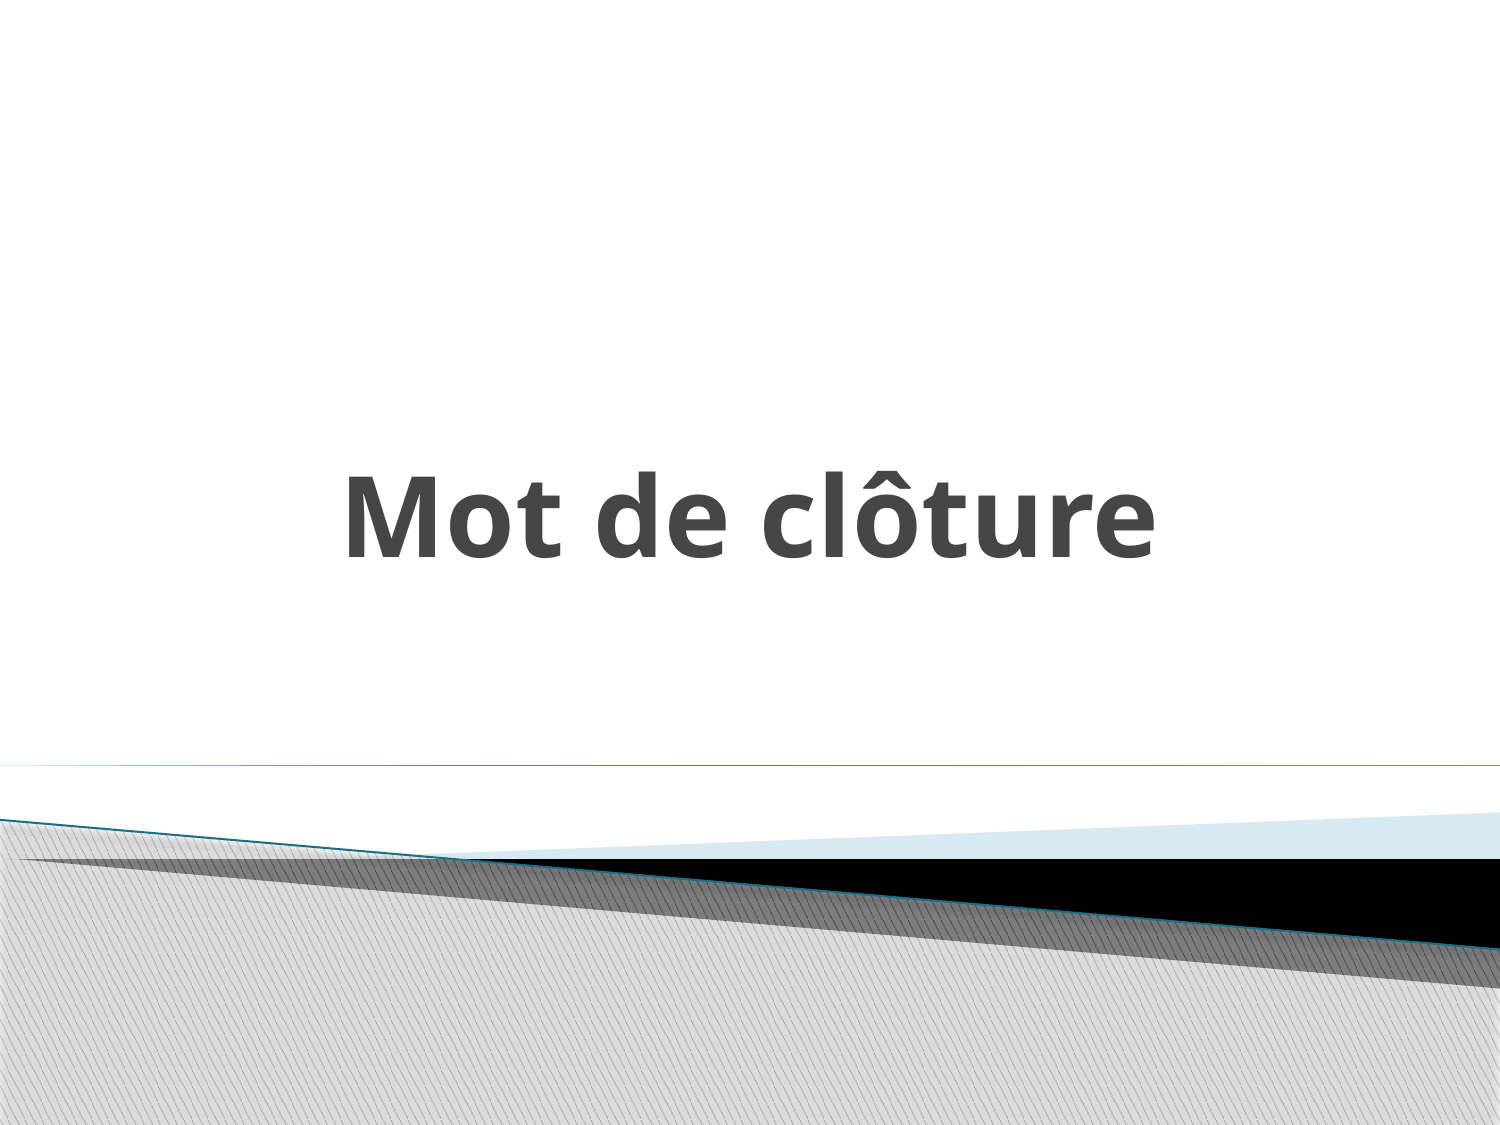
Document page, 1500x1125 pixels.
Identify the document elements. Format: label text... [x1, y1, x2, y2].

picture [5, 859, 1500, 989]
title Mot de clôture [112, 287, 1388, 588]
